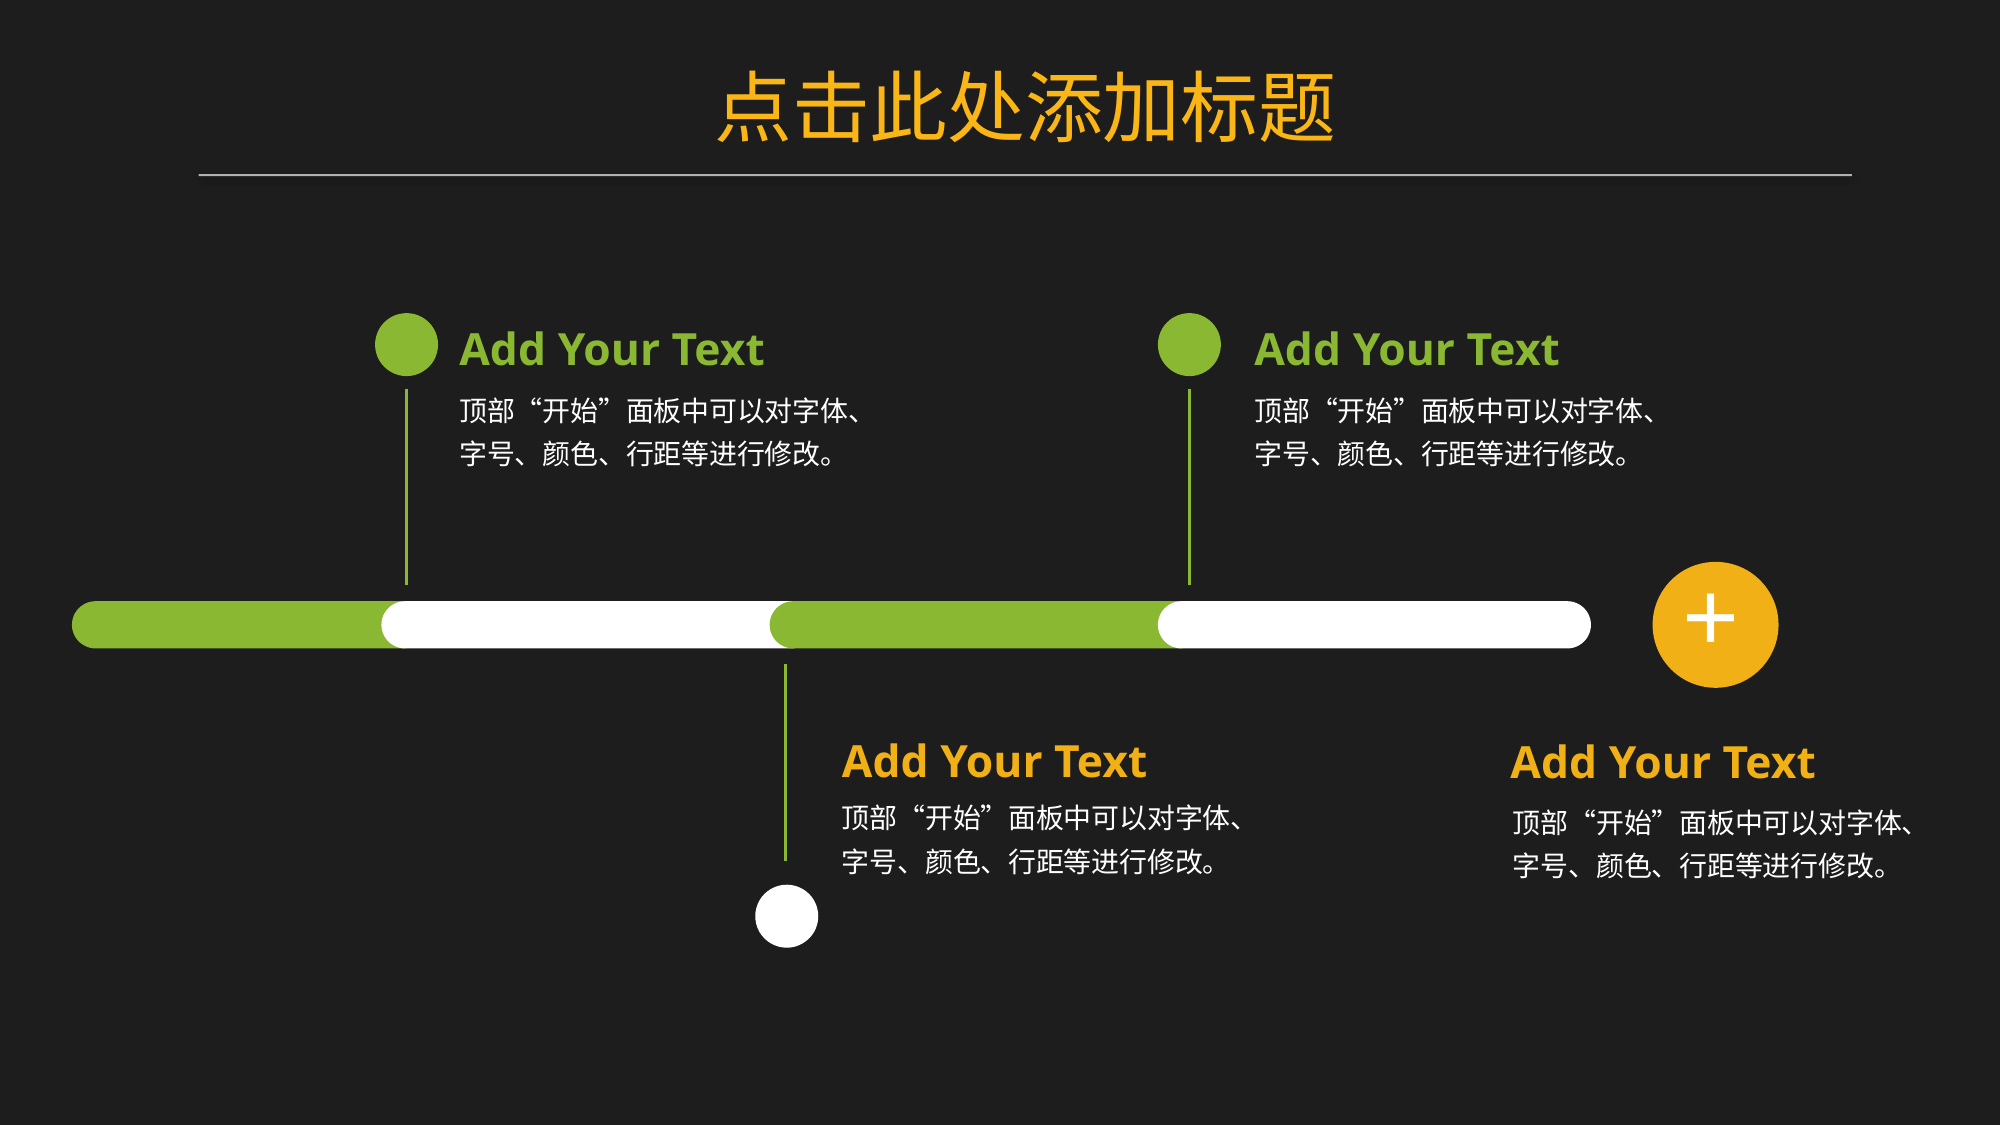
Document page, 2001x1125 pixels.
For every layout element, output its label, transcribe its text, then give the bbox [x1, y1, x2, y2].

text_box [379, 599, 788, 651]
text_box 点击此处添加标题 [684, 51, 1366, 160]
text_box Add Your Text [1239, 313, 1664, 376]
text_box [753, 882, 821, 950]
text_box Add Your Text [444, 313, 869, 376]
text_box [69, 599, 400, 651]
text_box [767, 599, 1176, 651]
text_box [372, 311, 441, 379]
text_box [1652, 559, 1779, 688]
text_box 顶部“开始”面板中可以对字体、字号、颜色、行距等进行修改。 [444, 376, 882, 478]
text_box Add Your Text [1451, 726, 1876, 795]
text_box Add Your Text [827, 725, 1251, 783]
text_box [1155, 311, 1223, 379]
text_box [1155, 599, 1594, 651]
text_box 顶部“开始”面板中可以对字体、字号、颜色、行距等进行修改。 [827, 783, 1265, 886]
text_box 顶部“开始”面板中可以对字体、字号、颜色、行距等进行修改。 [1498, 787, 1936, 890]
text_box 顶部“开始”面板中可以对字体、字号、颜色、行距等进行修改。 [1239, 376, 1678, 478]
